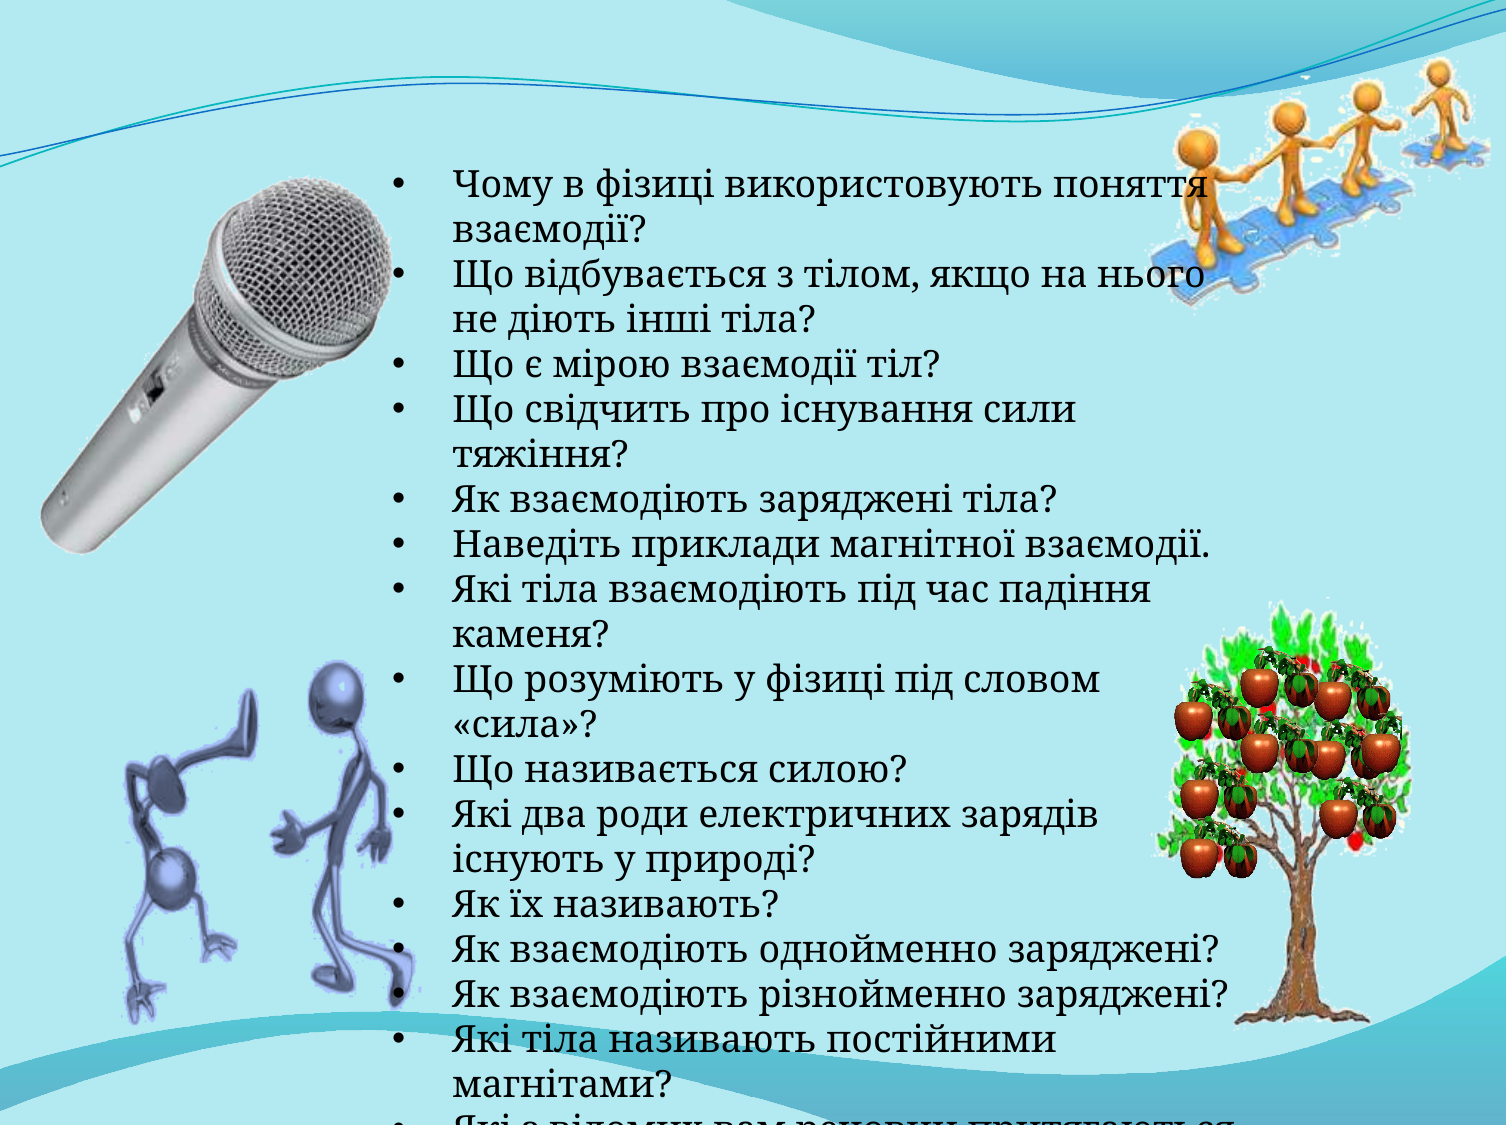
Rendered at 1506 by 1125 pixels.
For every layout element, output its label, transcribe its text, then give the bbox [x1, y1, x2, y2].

text_box Чому в фізиці використовують поняття взаємодії? Що відбувається з тілом, якщо на нього не діють інші тіла? Що є мірою взаємодії тіл? Що свідчить про існування сили тяжіння? Як взаємодіють заряджені тіла? Наведіть приклади магнітної взаємодії. Які тіла взаємодіють під час падіння каменя? Що розуміють у фізиці під словом «сила»? Що називається силою? Які два роди електричних зарядів існують у природі? Як їх називають? Як взаємодіють однойменно заряджені? Як взаємодіють різнойменно заряджені? Які тіла називають постійними магнітами? Які з відомих вам речовин притягаються магнітом? [319, 152, 1257, 1125]
picture [26, 175, 408, 557]
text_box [1151, 597, 1422, 1044]
picture [1130, 46, 1506, 329]
